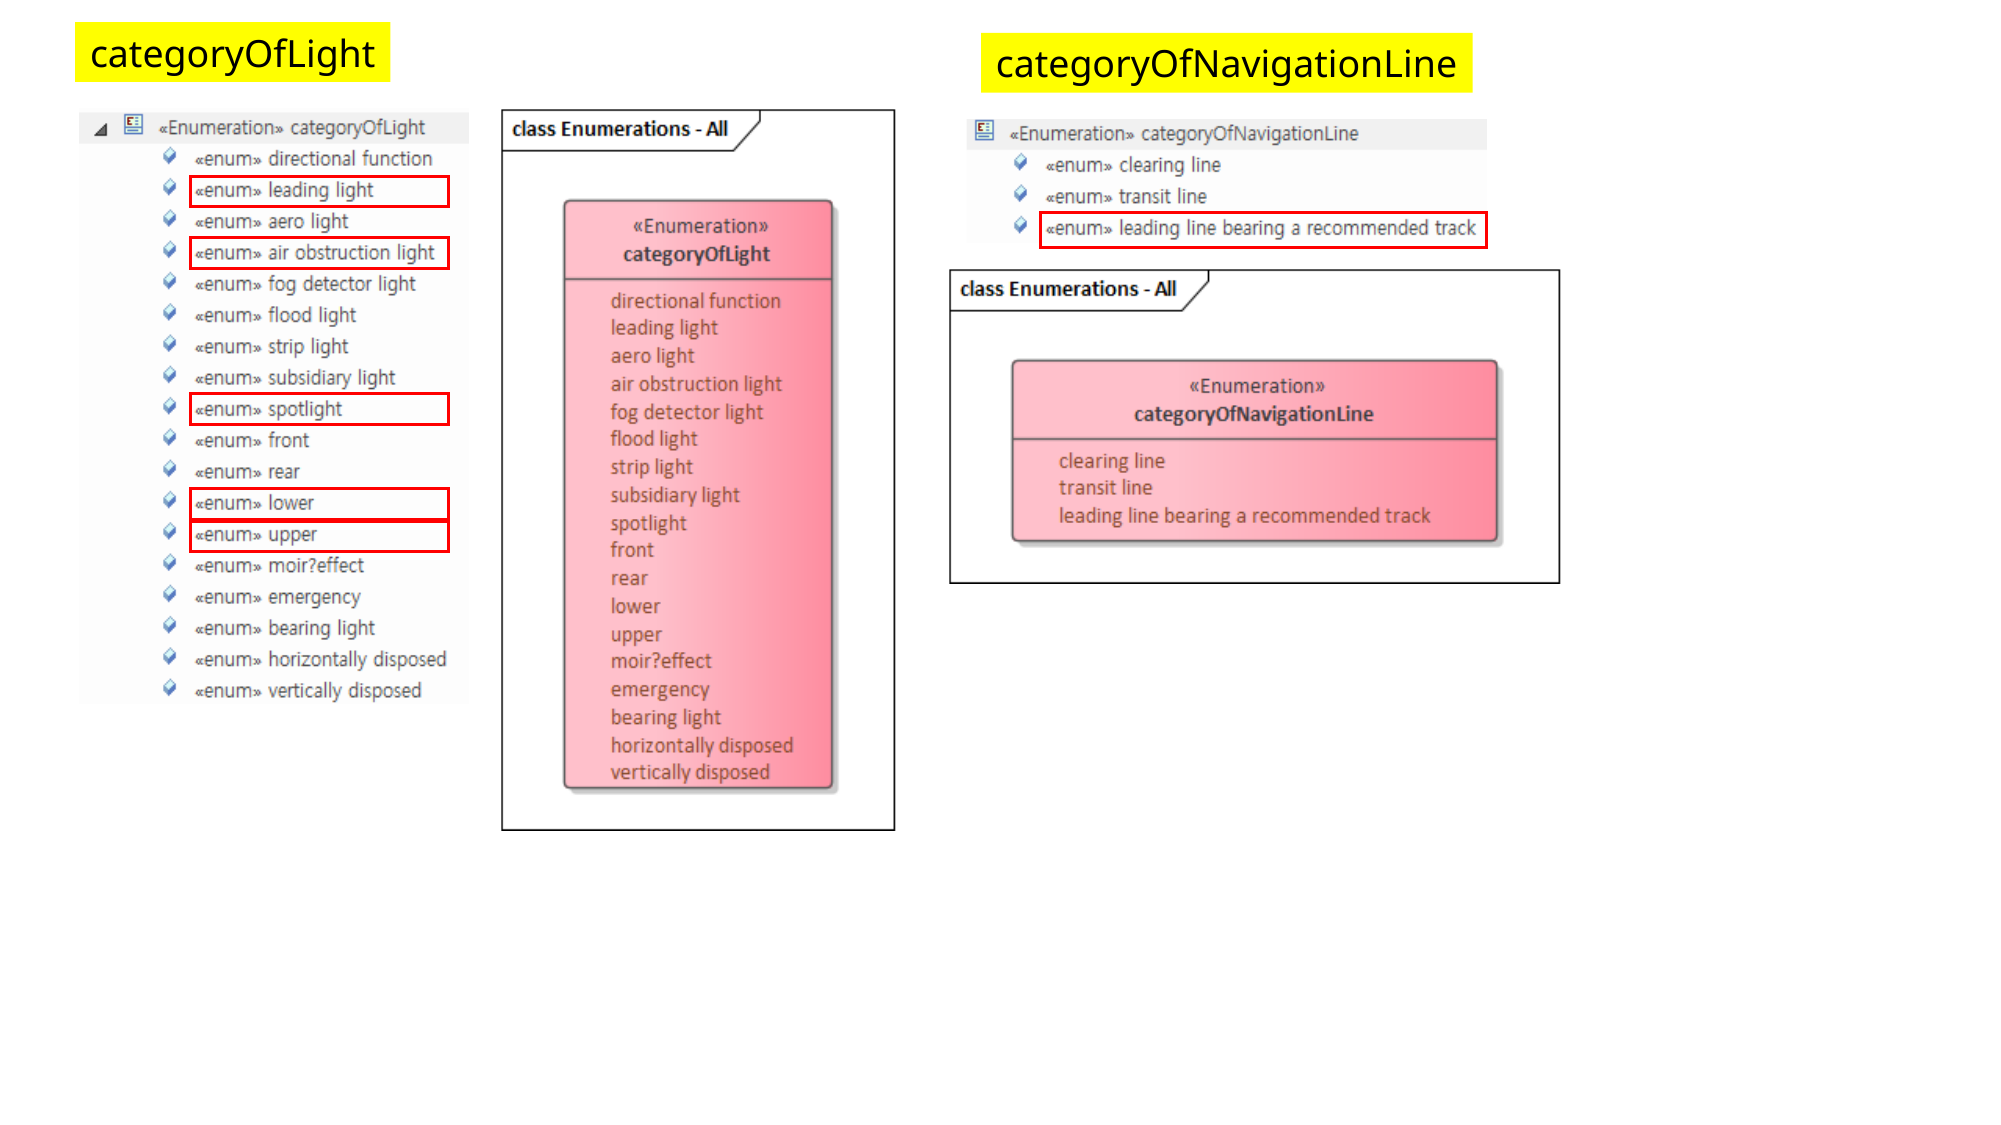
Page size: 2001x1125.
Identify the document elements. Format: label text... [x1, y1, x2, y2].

text_box categoryOfNavigationLine [981, 32, 1473, 93]
picture [499, 108, 897, 831]
picture [966, 119, 1487, 243]
text_box categoryOfLight [75, 22, 391, 82]
text_box [1040, 212, 1488, 248]
picture [948, 268, 1562, 584]
picture [79, 108, 469, 704]
